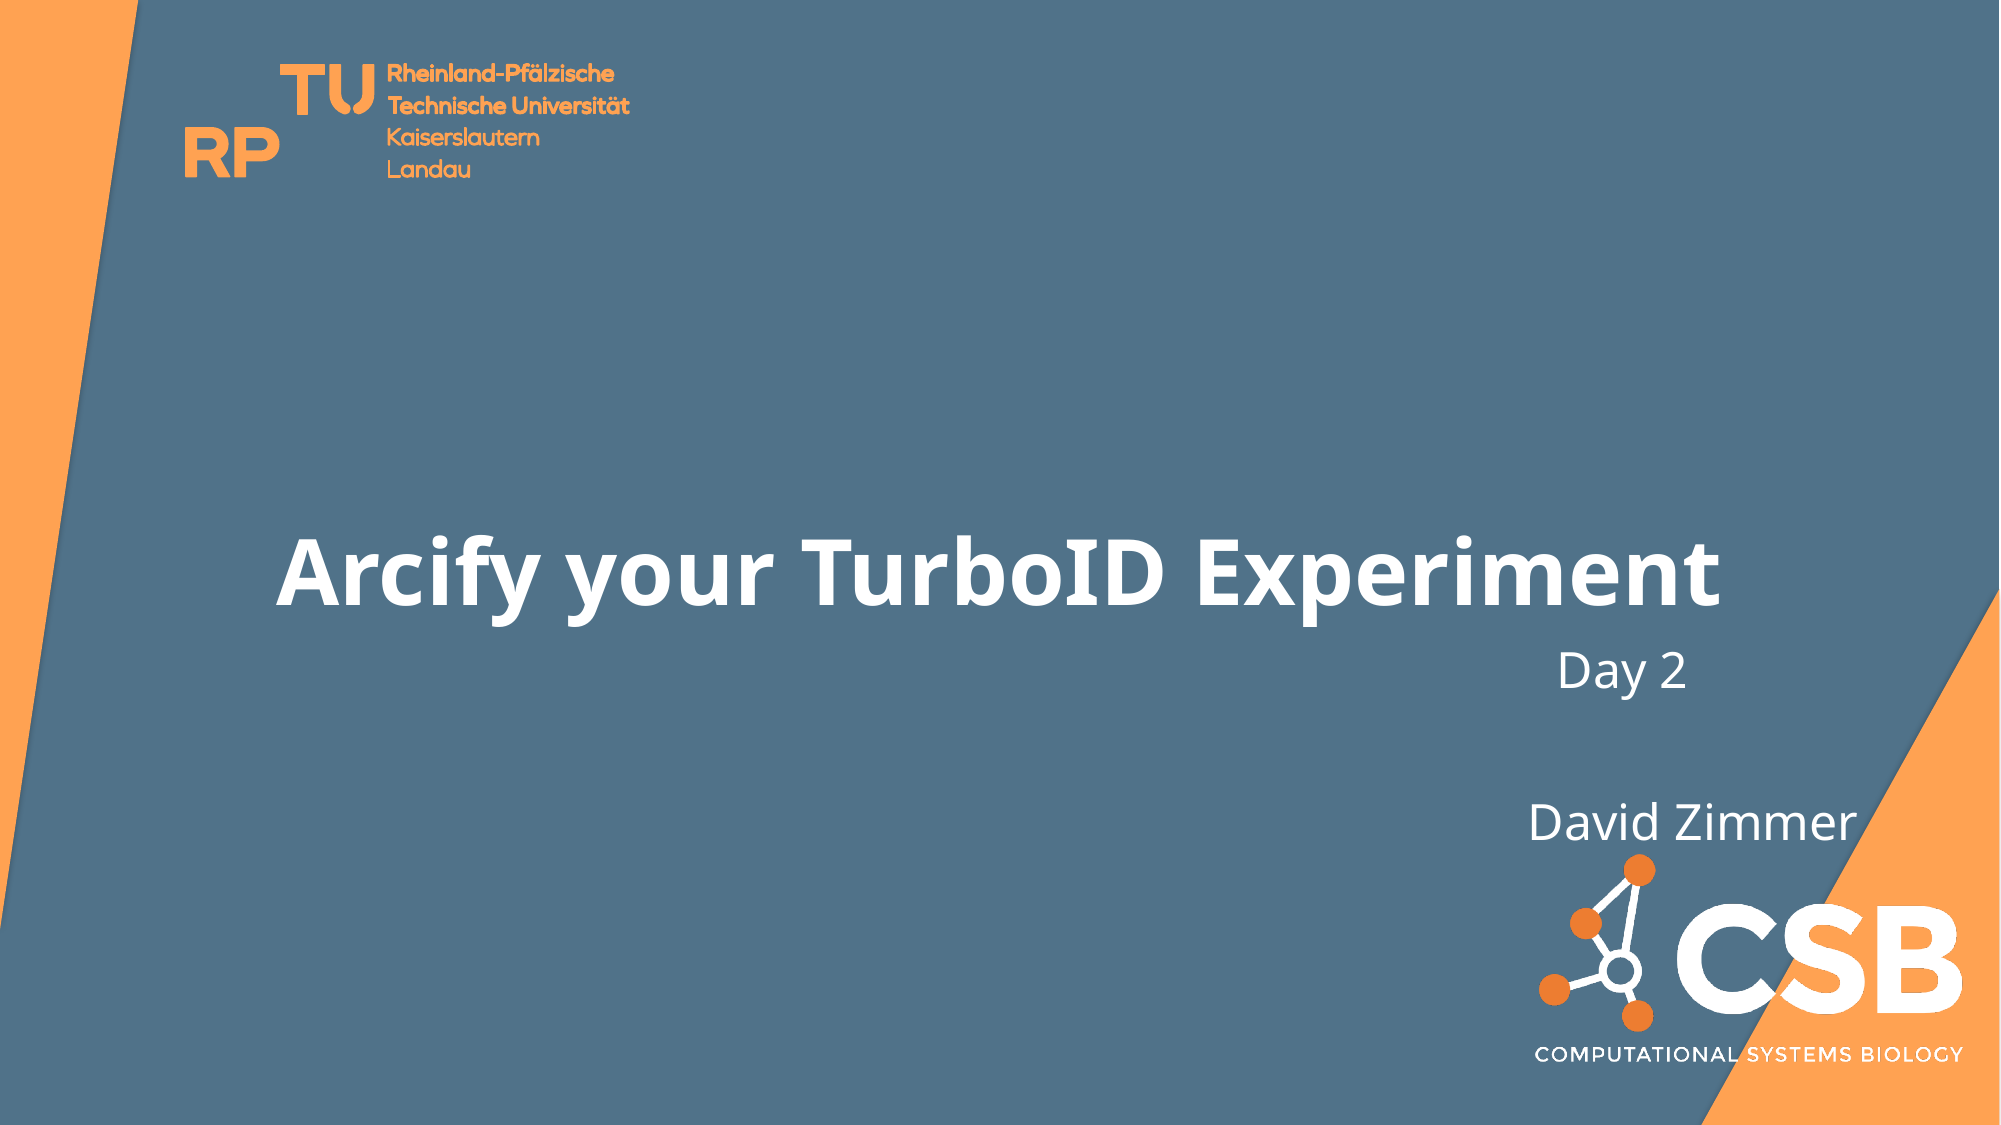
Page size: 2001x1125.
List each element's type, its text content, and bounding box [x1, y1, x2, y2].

title Arcify your TurboID Experiment [173, 239, 1827, 632]
picture [1535, 854, 1963, 1063]
text_box David Zimmer [1513, 783, 1874, 858]
subtitle Day 2 [429, 631, 1704, 812]
